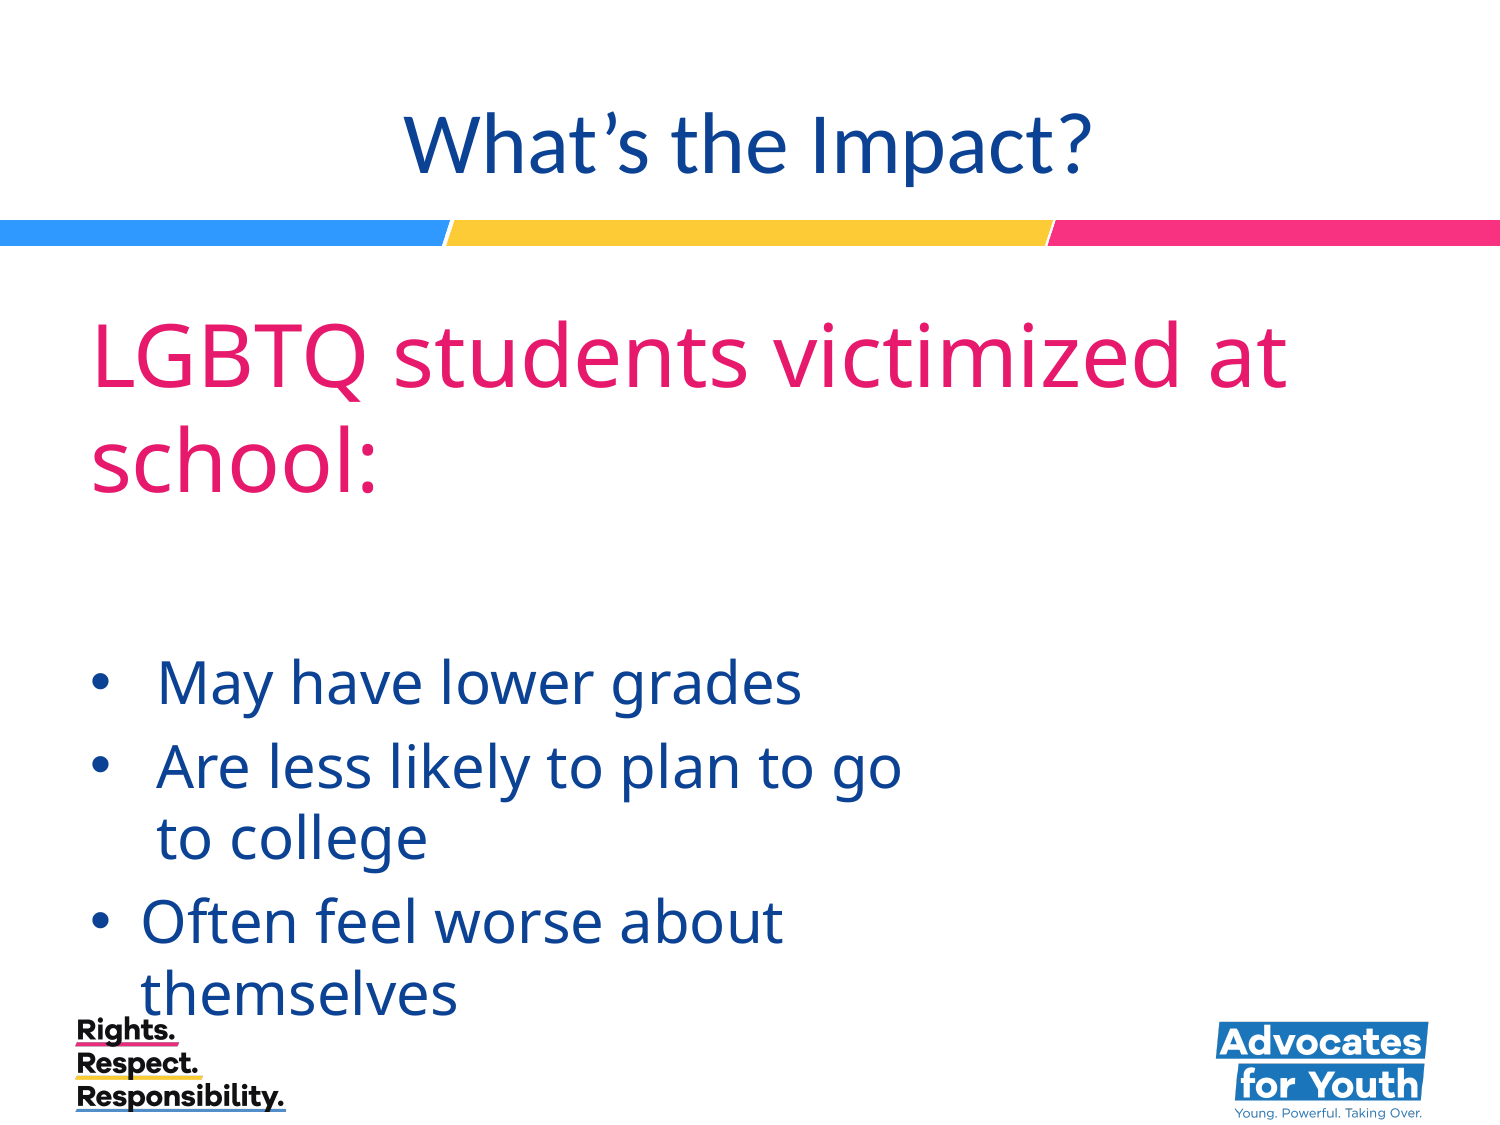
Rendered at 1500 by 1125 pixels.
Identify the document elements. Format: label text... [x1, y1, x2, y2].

list LGBTQ students victimized at school: May have lower grades Are less likely to plan to go to college Often feel worse about themselves [75, 292, 1425, 1036]
title What’s the Impact? [75, 45, 1425, 233]
picture [0, 207, 1500, 258]
